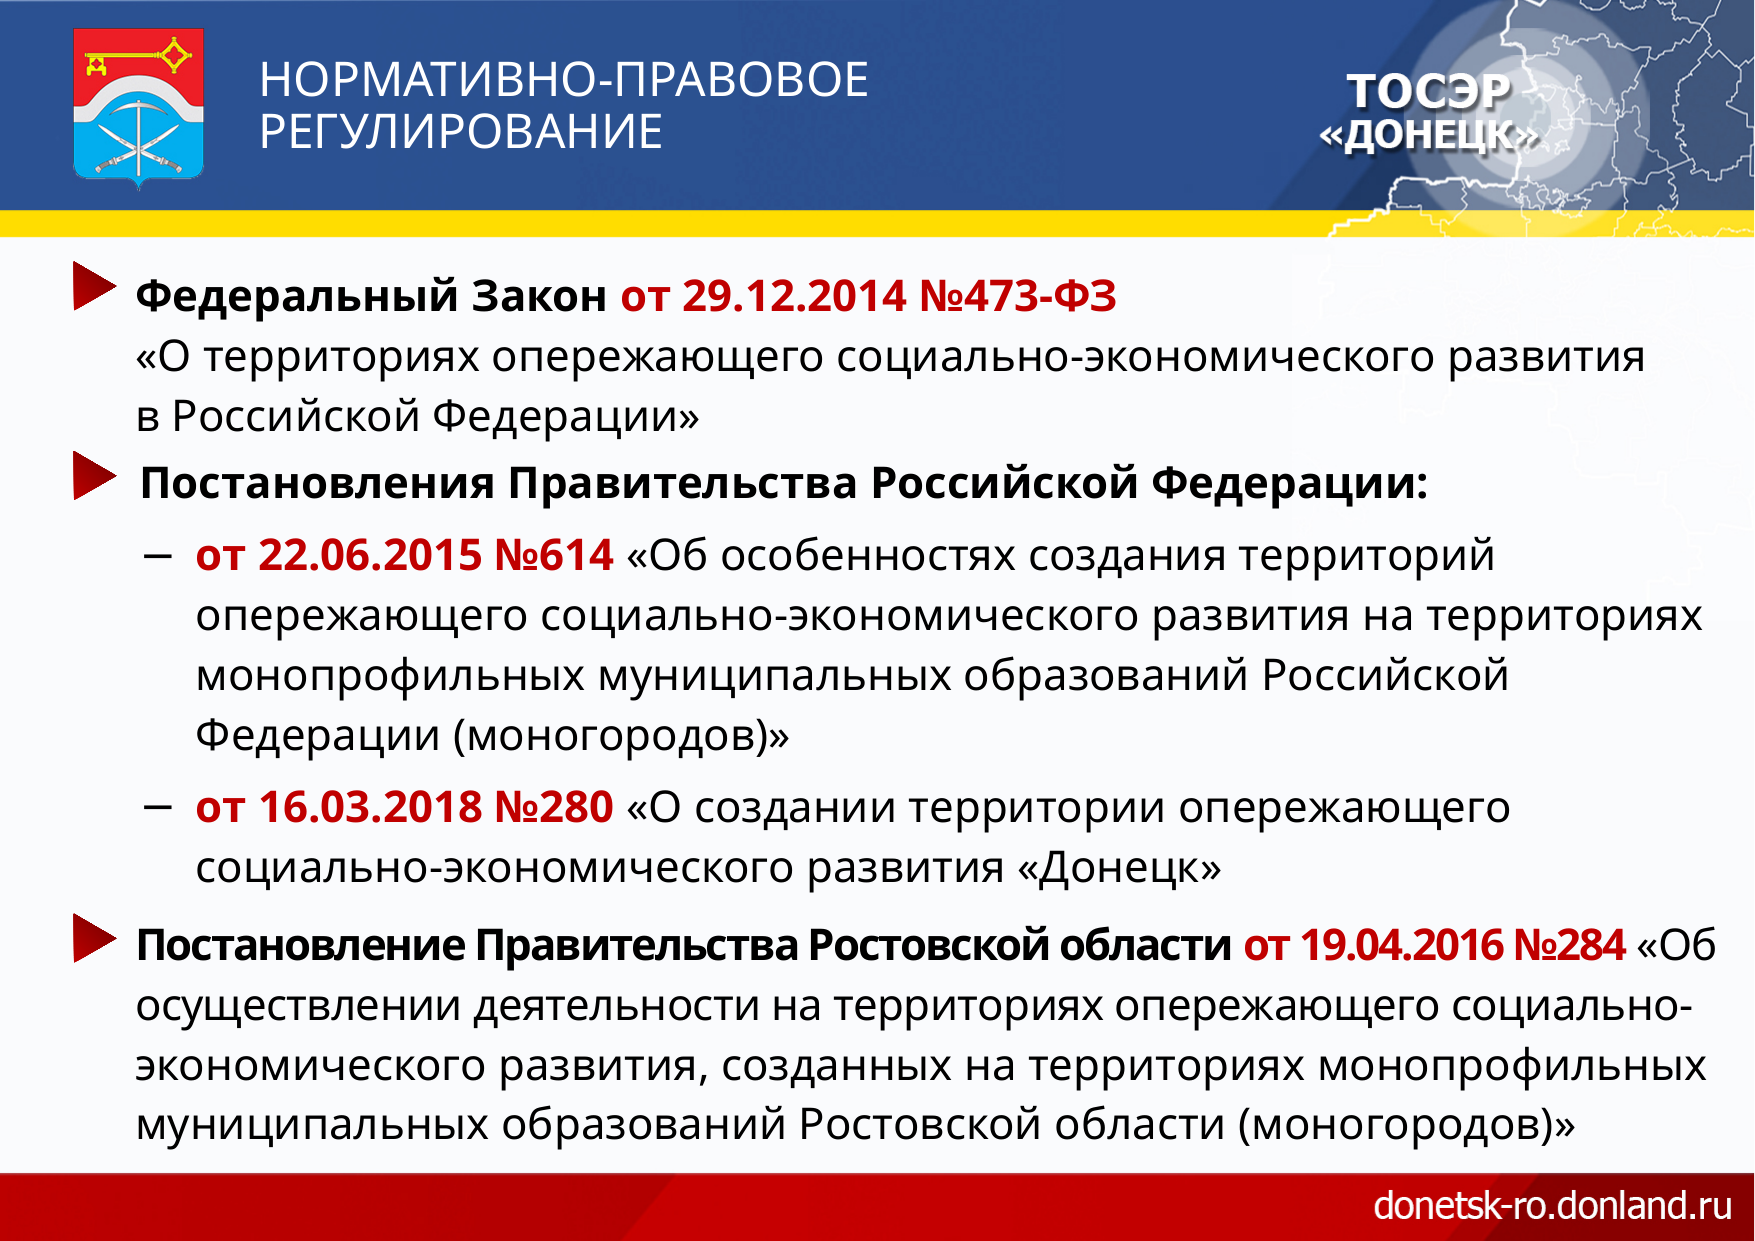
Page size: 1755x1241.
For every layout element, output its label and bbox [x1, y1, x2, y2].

text_box [73, 901, 1755, 1159]
text_box [73, 252, 1755, 435]
text_box [73, 437, 1755, 901]
picture [0, 0, 1755, 1241]
